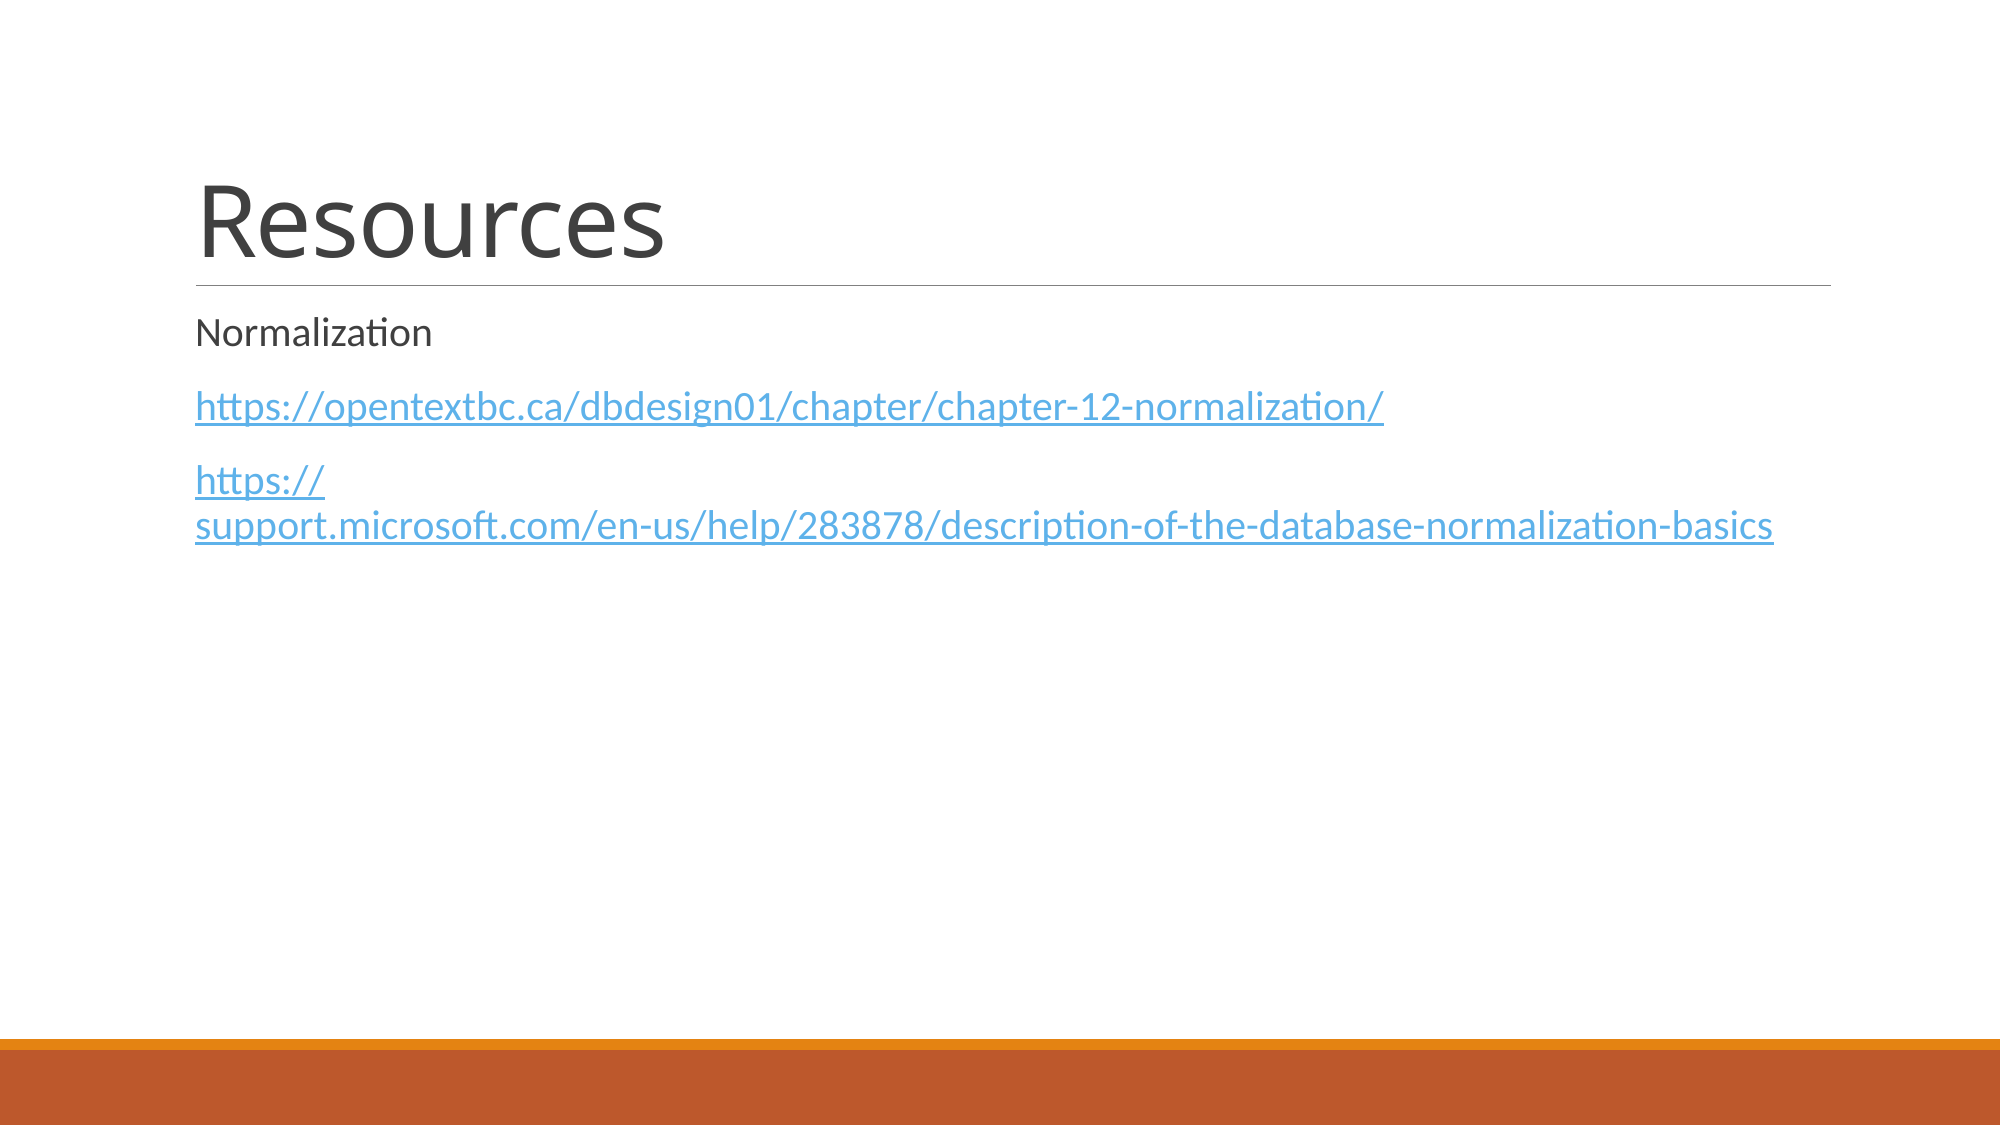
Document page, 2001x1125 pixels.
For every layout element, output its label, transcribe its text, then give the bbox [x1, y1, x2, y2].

list Normalization https://opentextbc.ca/dbdesign01/chapter/chapter-12-normalization/ https://support.microsoft.com/en-us/help/283878/description-of-the-database-normalization-basics [180, 302, 1830, 963]
title Resources [180, 47, 1830, 285]
